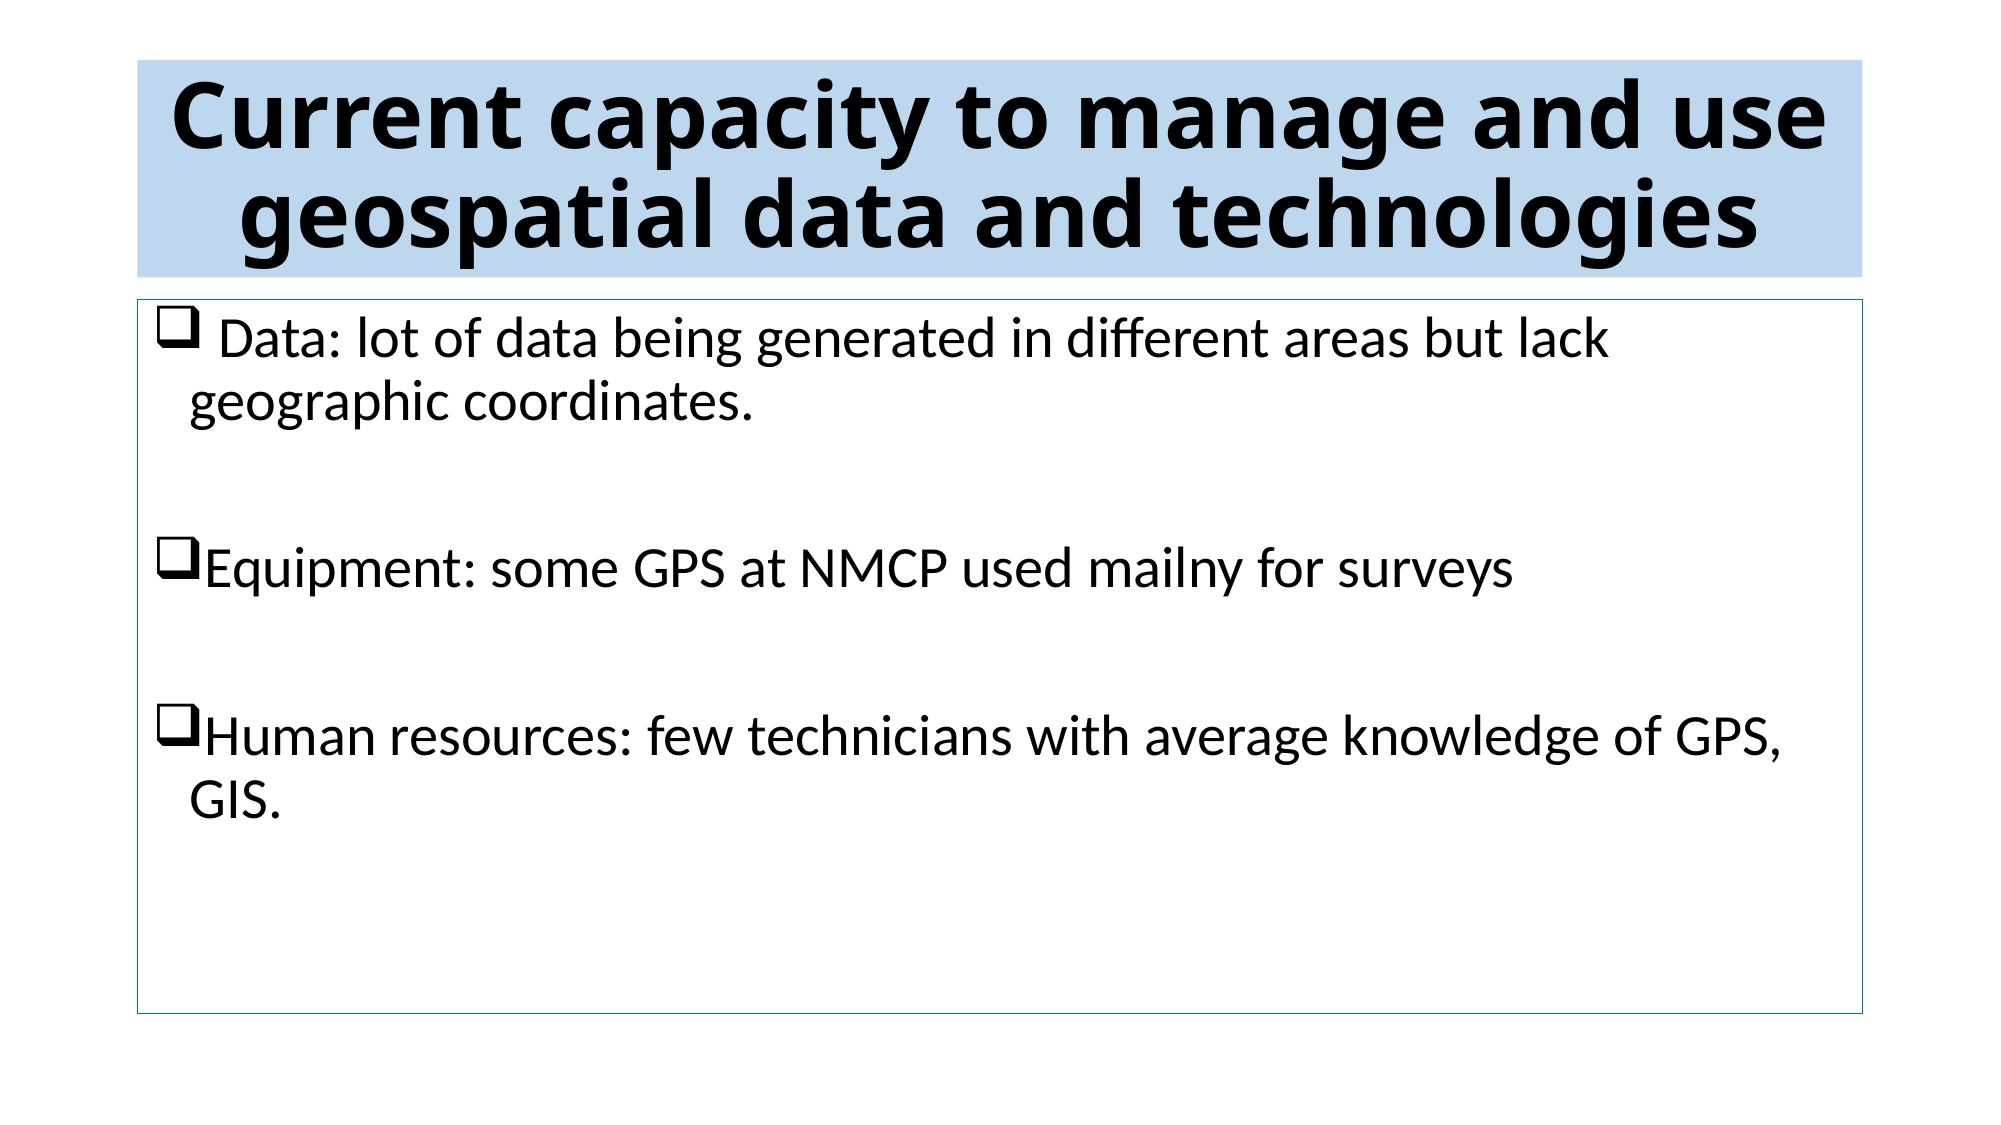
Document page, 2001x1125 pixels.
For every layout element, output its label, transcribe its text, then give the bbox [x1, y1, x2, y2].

title Current capacity to manage and use geospatial data and technologies [137, 59, 1863, 278]
list Data: lot of data being generated in different areas but lack geographic coordinates. Equipment: some GPS at NMCP used mailny for surveys Human resources: few technicians with average knowledge of GPS, GIS. [137, 299, 1863, 1014]
